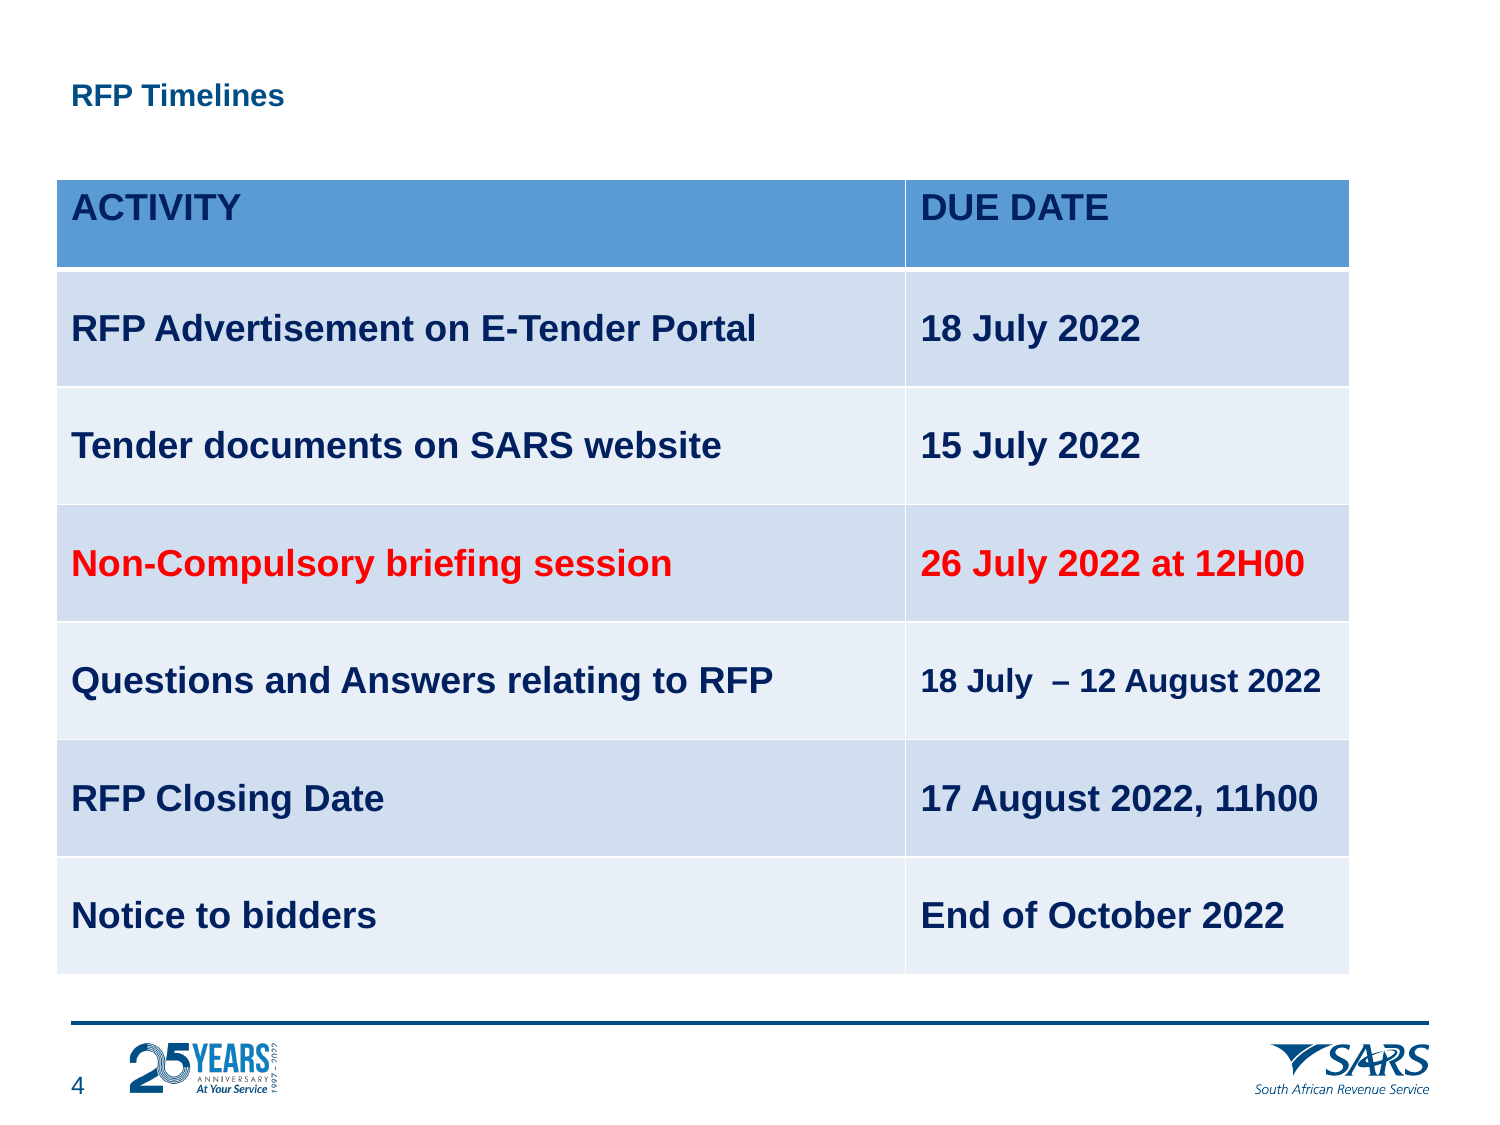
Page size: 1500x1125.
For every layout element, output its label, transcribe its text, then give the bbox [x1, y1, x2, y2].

table_header DUE DATE [906, 180, 1349, 267]
table_cell Notice to bidders [57, 858, 905, 974]
title RFP Timelines [56, 72, 1350, 160]
table_cell 15 July 2022 [906, 388, 1349, 504]
table_cell RFP Advertisement on E-Tender Portal [57, 272, 905, 386]
table_cell Questions and Answers relating to RFP [57, 623, 905, 739]
slide_number 3 [56, 1054, 394, 1115]
table_header ACTIVITY [57, 180, 905, 267]
table_cell 18 July – 12 August 2022 [906, 623, 1349, 739]
table_cell End of October 2022 [906, 858, 1349, 974]
table_cell Tender documents on SARS website [57, 388, 905, 504]
table_cell RFP Closing Date [57, 740, 905, 856]
table_cell Non-Compulsory briefing session [57, 505, 905, 621]
table_cell 26 July 2022 at 12H00 [906, 505, 1349, 621]
table_cell 17 August 2022, 11h00 [906, 740, 1349, 856]
table_cell 18 July 2022 [906, 272, 1349, 386]
